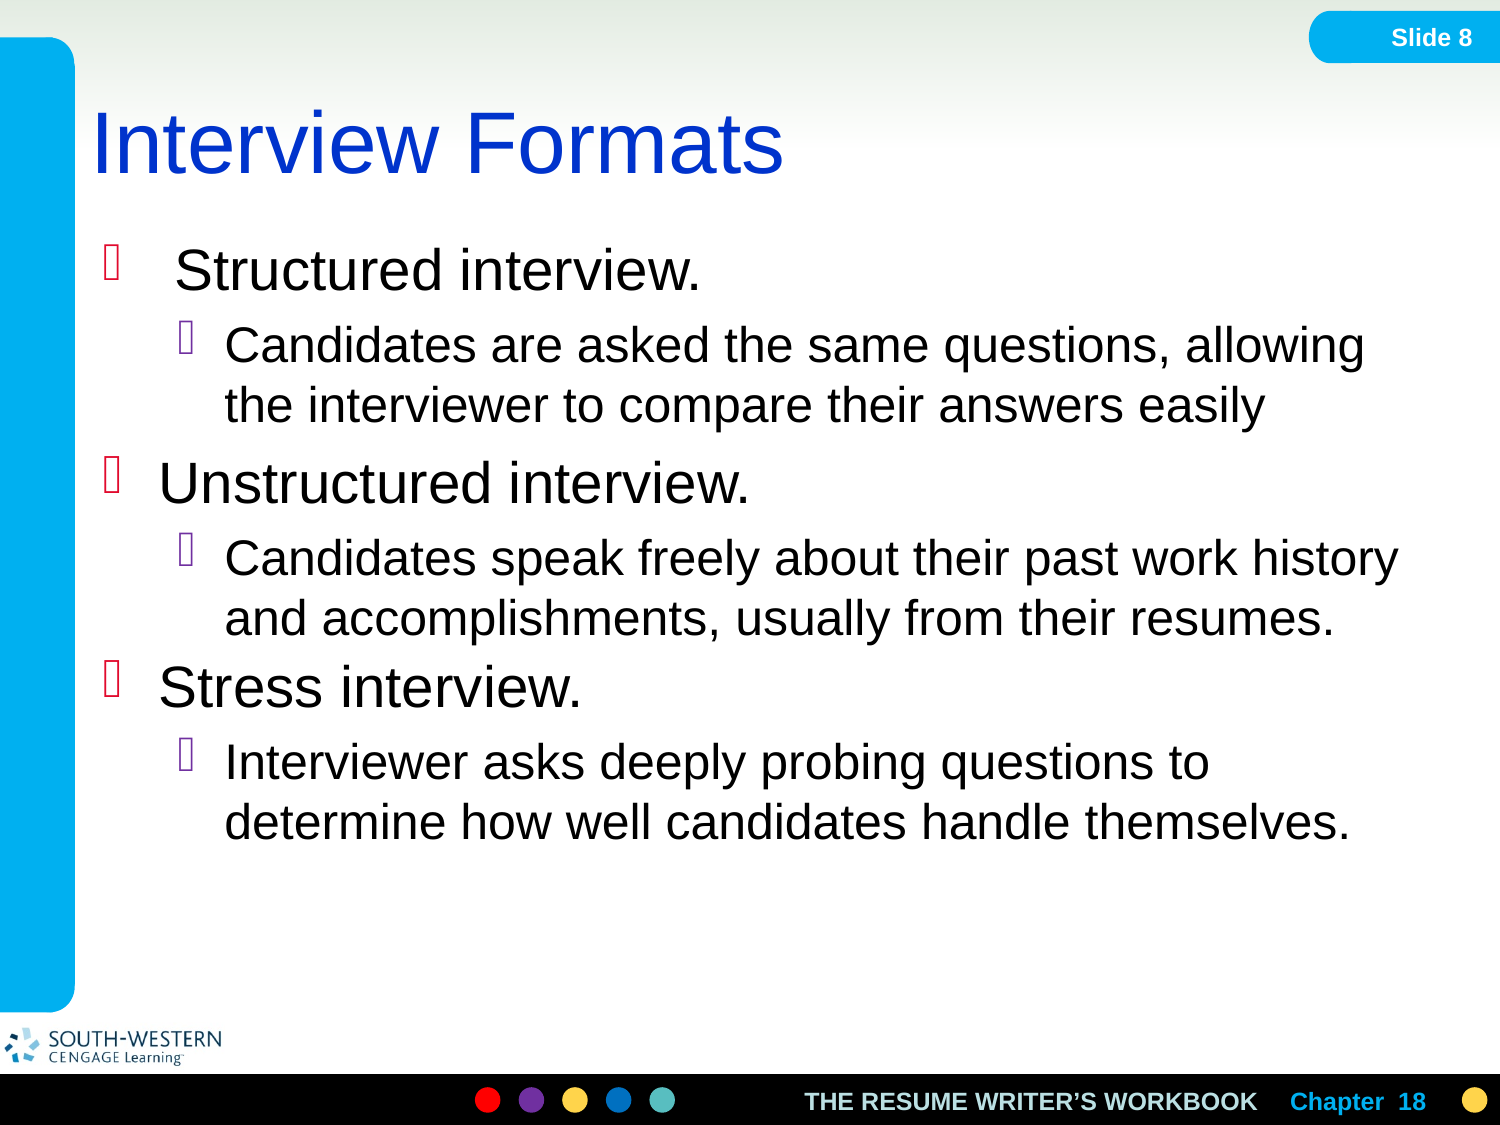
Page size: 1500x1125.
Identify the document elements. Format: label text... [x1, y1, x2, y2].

picture [0, 1022, 225, 1073]
slide_number Slide 8 [1312, 13, 1488, 93]
footer Chapter 18 [1274, 1075, 1476, 1125]
title Interview Formats [74, 44, 1426, 233]
list Structured interview. Candidates are asked the same questions, allowing the interviewer to compare their answers easily Unstructured interview. Candidates speak freely about their past work history and accomplishments, usually from their resumes. Stress interview. Interviewer asks deeply probing questions to determine how well candidates handle themselves. [87, 224, 1438, 951]
